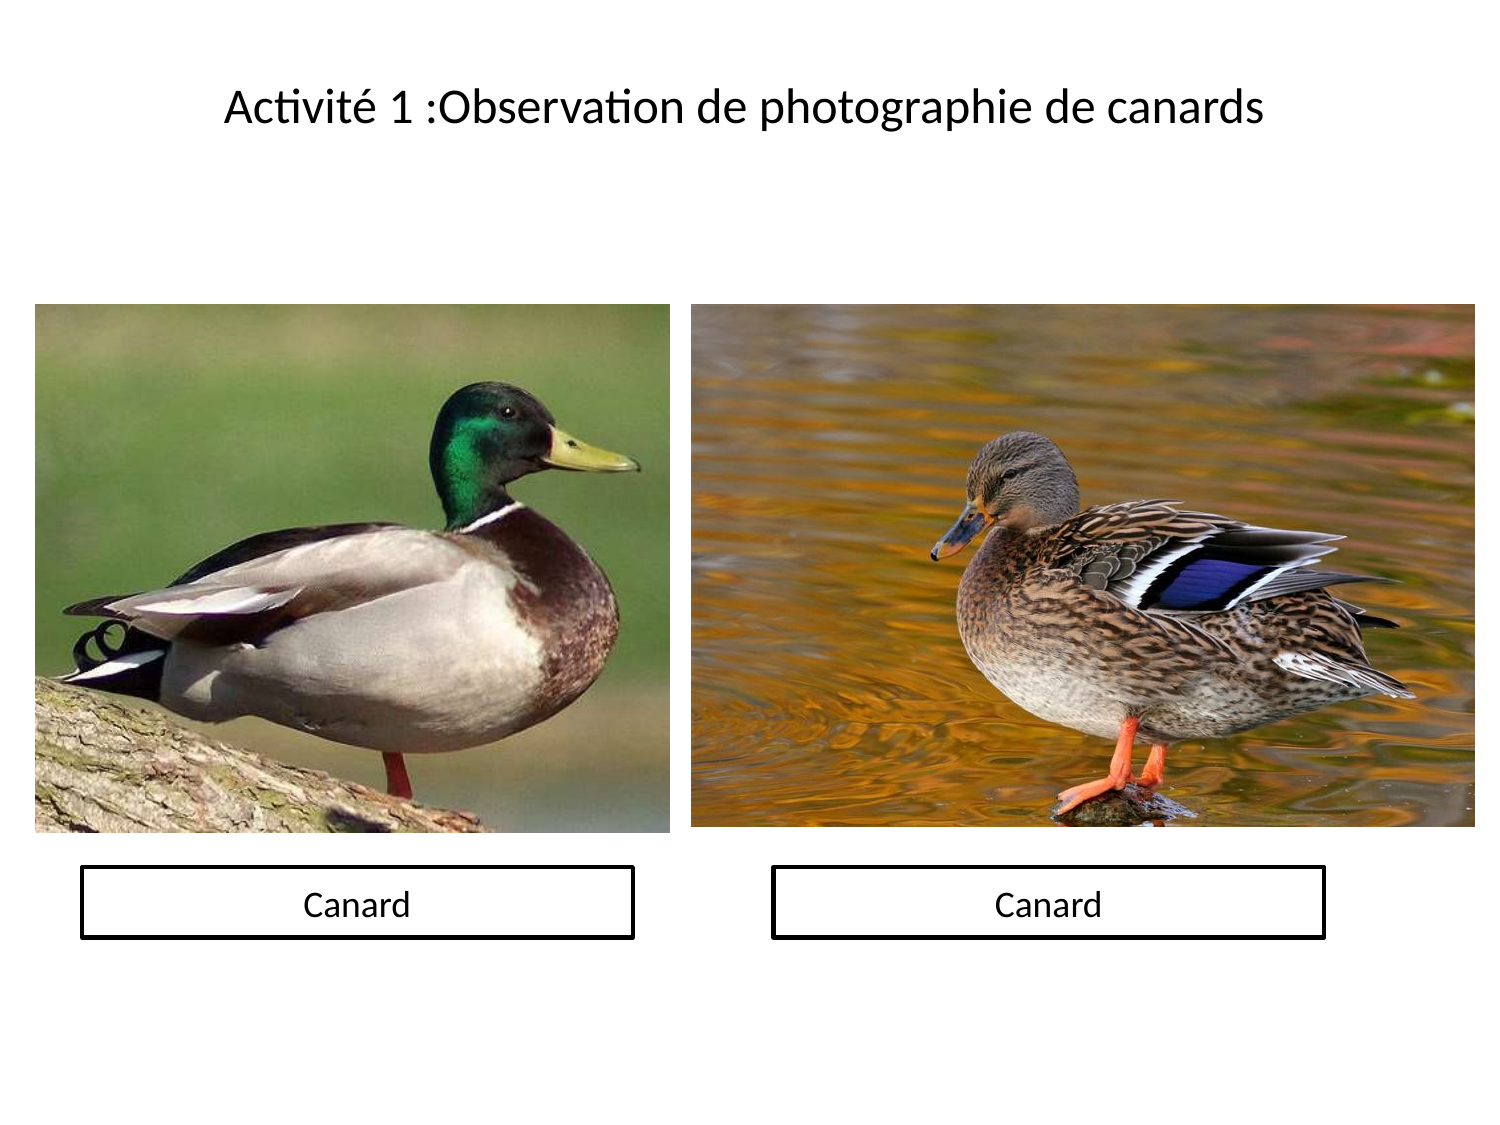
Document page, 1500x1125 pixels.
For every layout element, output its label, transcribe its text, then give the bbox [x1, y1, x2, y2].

text_box Canard [80, 865, 635, 940]
title Activité 1 :Observation de photographie de canards [75, 45, 1425, 233]
picture [691, 304, 1475, 827]
picture [34, 304, 670, 834]
text_box Canard [771, 865, 1326, 940]
